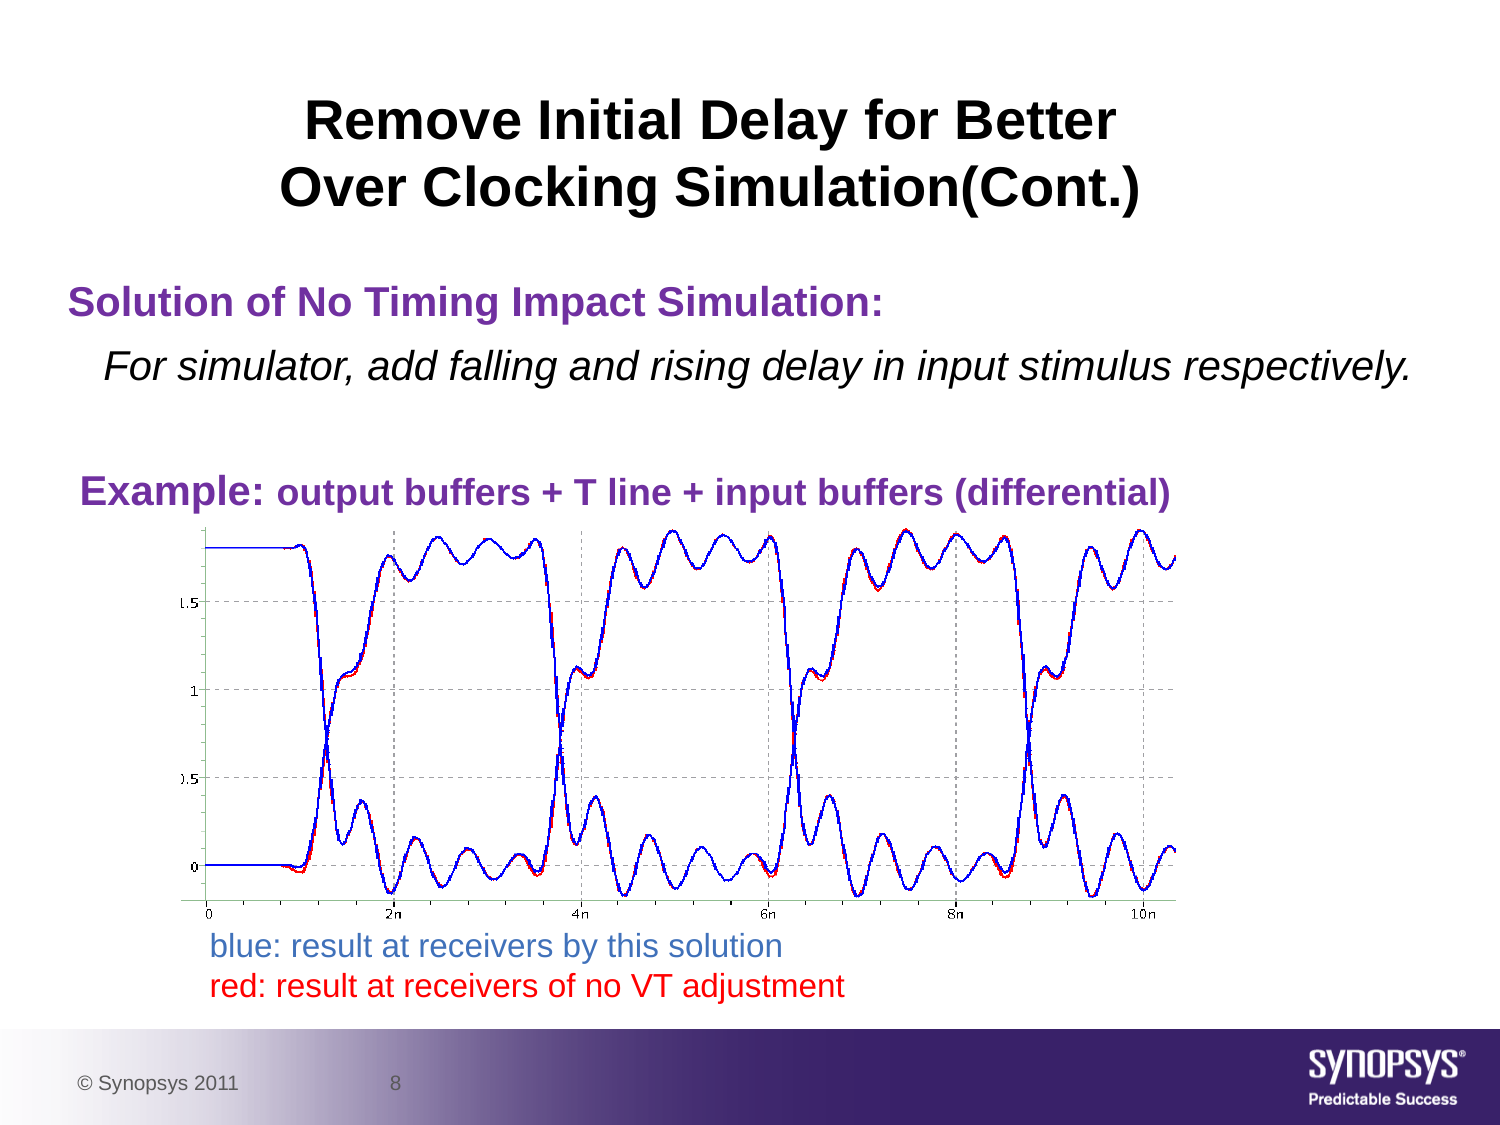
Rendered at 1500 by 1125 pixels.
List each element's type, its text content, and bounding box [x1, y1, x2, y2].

picture [181, 526, 1176, 919]
text_box For simulator, add falling and rising delay in input stimulus respectively. [88, 331, 1459, 397]
text_box blue: result at receivers by this solution red: result at receivers of no VT adjustment [194, 927, 1105, 1057]
text_box Solution of No Timing Impact Simulation: [53, 267, 1022, 332]
text_box Example: output buffers + T line + input buffers (differential) [64, 456, 1353, 521]
title Remove Initial Delay for Better Over Clocking Simulation(Cont.) [220, 56, 1202, 244]
picture [0, 1029, 1500, 1125]
